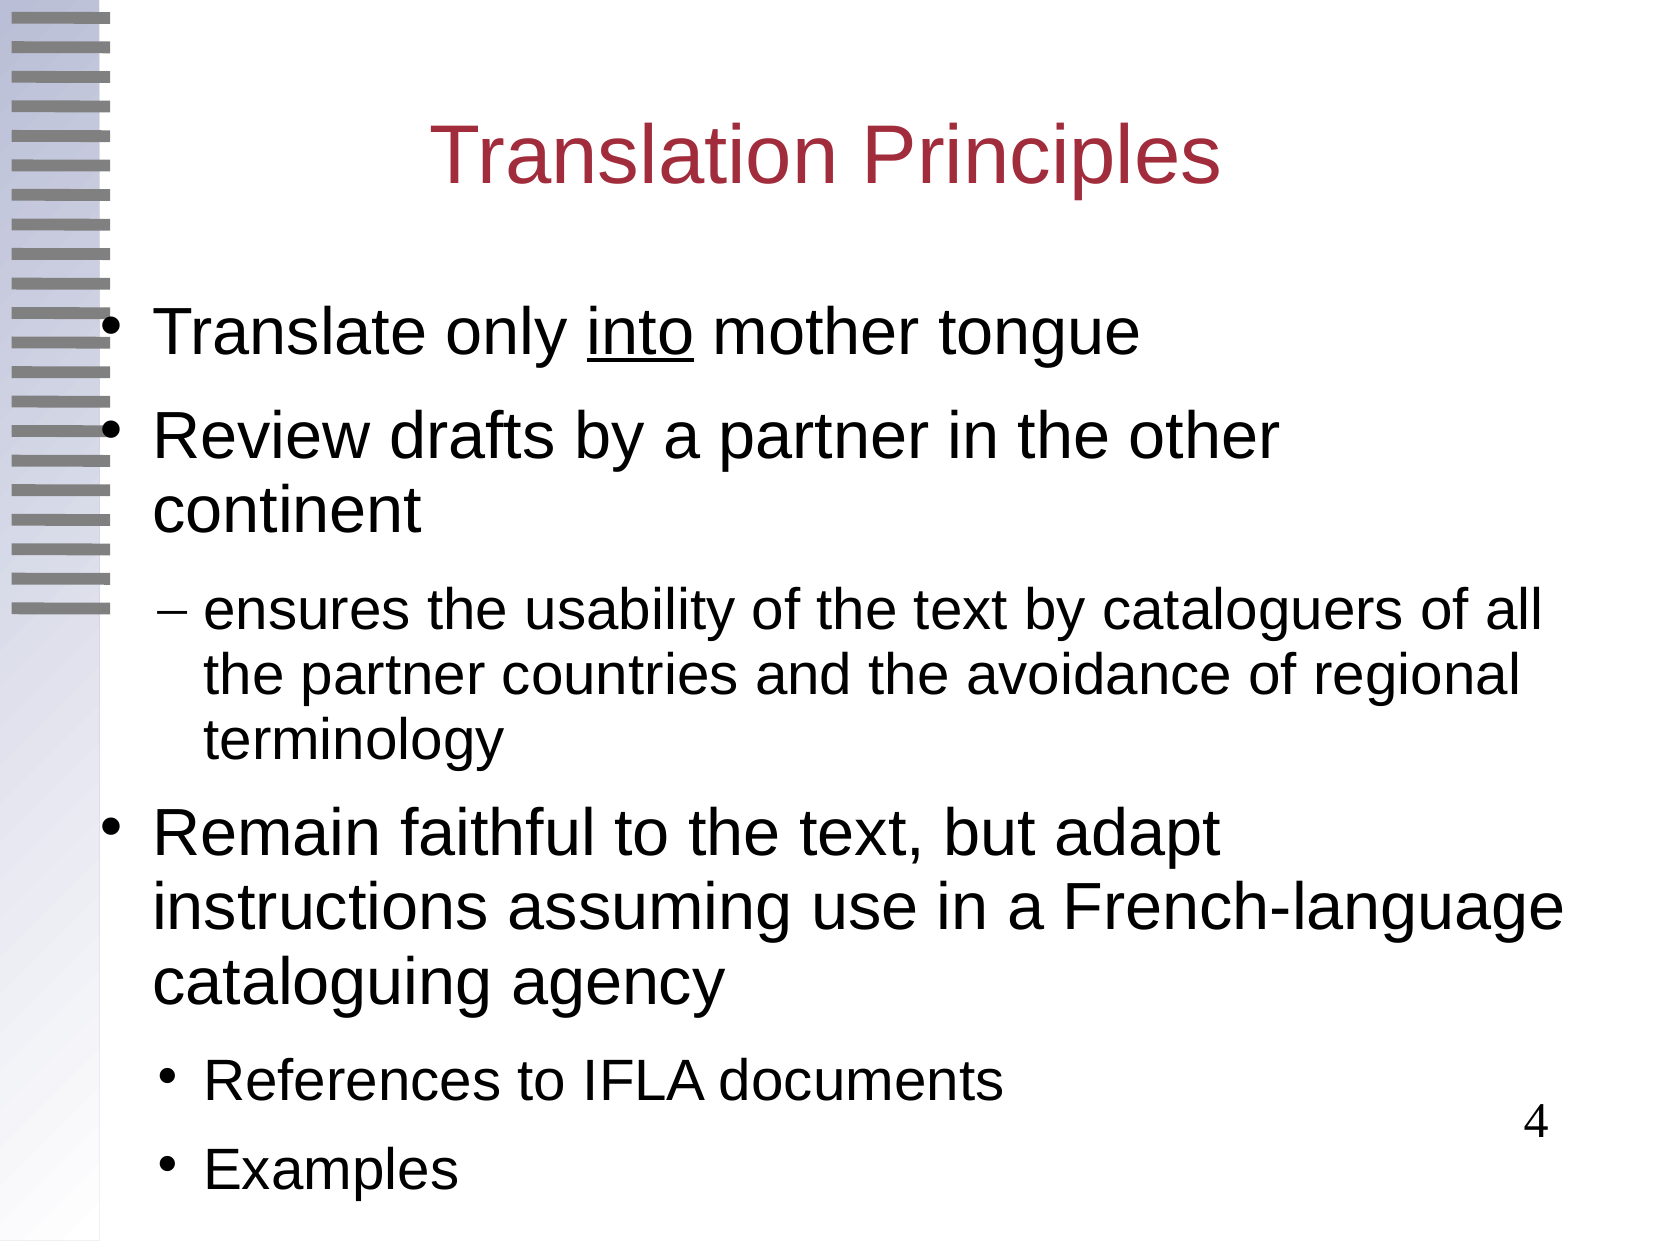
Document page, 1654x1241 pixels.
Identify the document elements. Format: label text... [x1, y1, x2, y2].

list Translate only into mother tongue Review drafts by a partner in the other continent ensures the usability of the text by cataloguers of all the partner countries and the avoidance of regional terminology Remain faithful to the text, but adapt instructions assuming use in a French-language cataloguing agency References to IFLA documents Examples [82, 289, 1571, 1138]
title Translation Principles [82, 56, 1571, 250]
